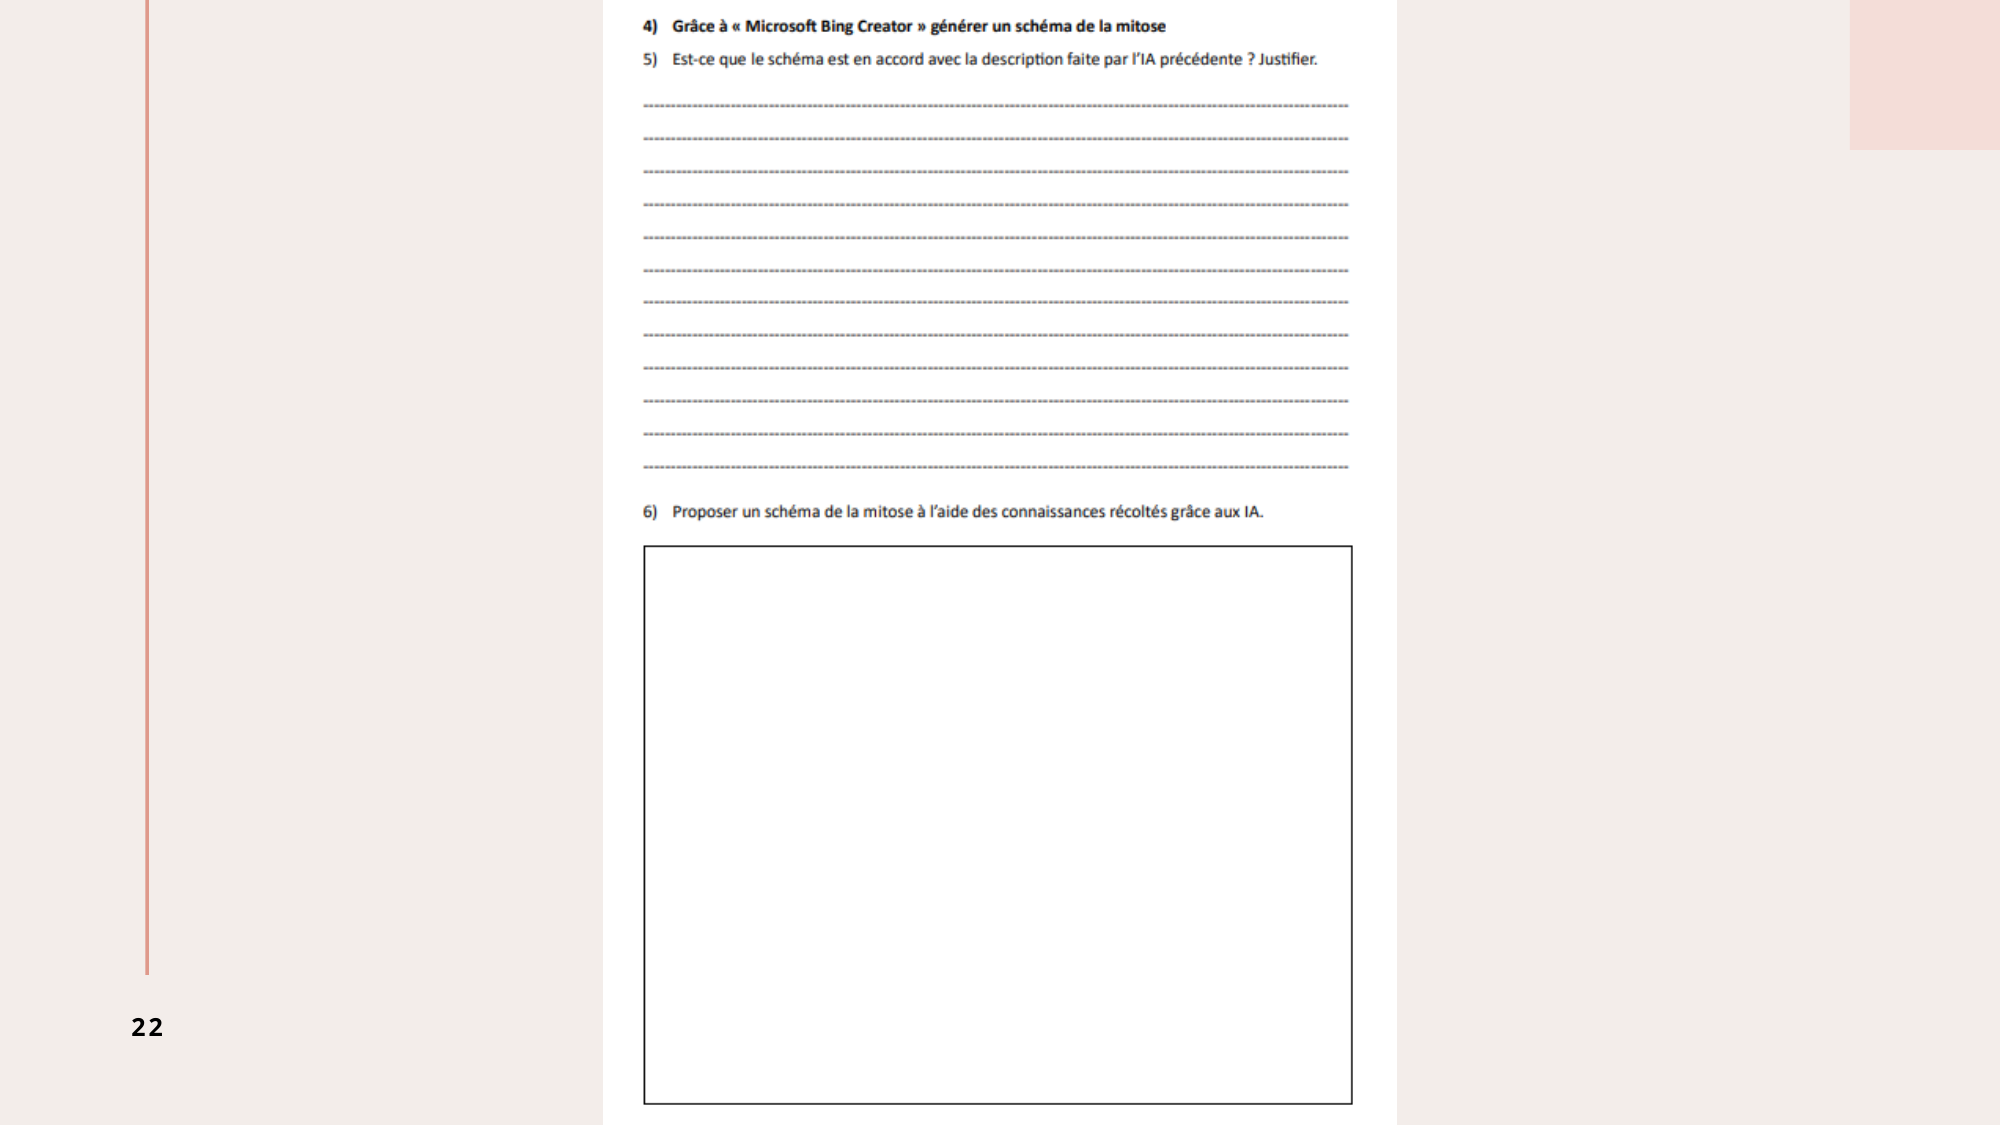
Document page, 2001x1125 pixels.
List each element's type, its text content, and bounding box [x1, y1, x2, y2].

slide_number 22 [67, 975, 227, 1082]
picture [603, 0, 1397, 1125]
